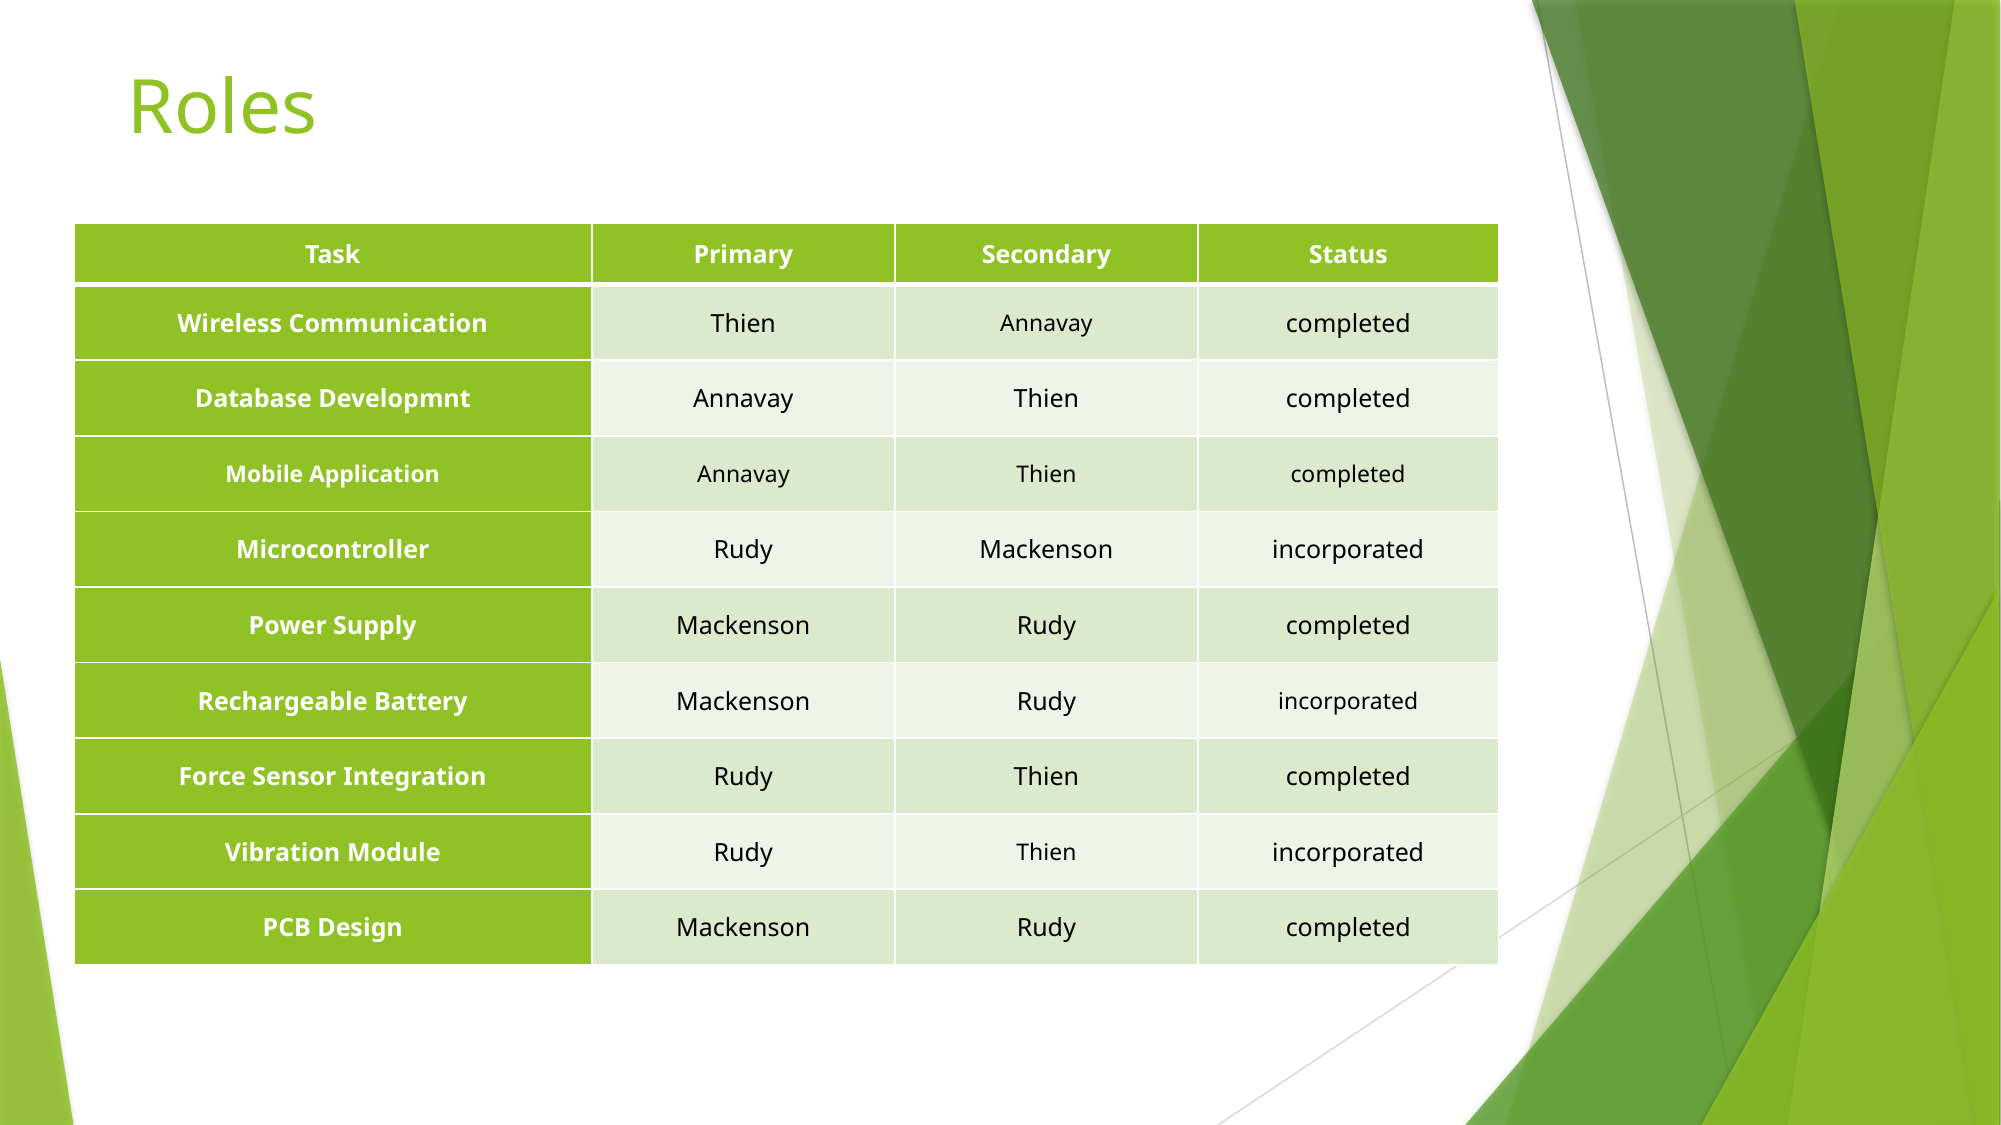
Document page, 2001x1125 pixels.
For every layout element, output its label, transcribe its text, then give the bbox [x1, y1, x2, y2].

table_cell Microcontroller [75, 512, 591, 586]
table_cell Database Developmnt [75, 361, 591, 435]
table_cell PCB Design [75, 890, 591, 964]
table_cell Rudy [593, 512, 894, 586]
table_cell Annavay [896, 287, 1197, 359]
table_cell Power Supply [75, 588, 591, 662]
table_cell Wireless Communication [75, 287, 591, 359]
table_cell incorporated [1199, 815, 1498, 888]
table_cell Rudy [593, 815, 894, 888]
table_cell completed [1199, 588, 1498, 662]
table_cell Rechargeable Battery [75, 663, 591, 737]
table_header Status [1199, 224, 1498, 282]
table_cell completed [1199, 287, 1498, 359]
table_cell Rudy [896, 663, 1197, 737]
title Roles [112, 51, 1523, 269]
table_cell Force Sensor Integration [75, 739, 591, 813]
table_cell Thien [593, 287, 894, 359]
table_cell incorporated [1199, 663, 1498, 737]
table_cell completed [1199, 739, 1498, 813]
table_cell Annavay [593, 437, 894, 511]
table_cell Thien [896, 361, 1197, 435]
table_cell completed [1199, 437, 1498, 511]
table_cell Rudy [896, 890, 1197, 964]
table_cell Rudy [896, 588, 1197, 662]
table_cell Annavay [593, 361, 894, 435]
table_cell incorporated [1199, 512, 1498, 586]
table_header Secondary [896, 224, 1197, 282]
table_cell completed [1199, 890, 1498, 964]
table_cell Thien [896, 739, 1197, 813]
table_cell Thien [896, 815, 1197, 888]
table_cell Mackenson [593, 588, 894, 662]
table_header Primary [593, 224, 894, 282]
table_cell Mackenson [896, 512, 1197, 586]
table_cell Vibration Module [75, 815, 591, 888]
table_cell Rudy [593, 739, 894, 813]
table_cell Mobile Application [75, 437, 591, 511]
table_header Task [75, 224, 591, 282]
table_cell Mackenson [593, 890, 894, 964]
table_cell Mackenson [593, 663, 894, 737]
table_cell Thien [896, 437, 1197, 511]
table_cell completed [1199, 361, 1498, 435]
